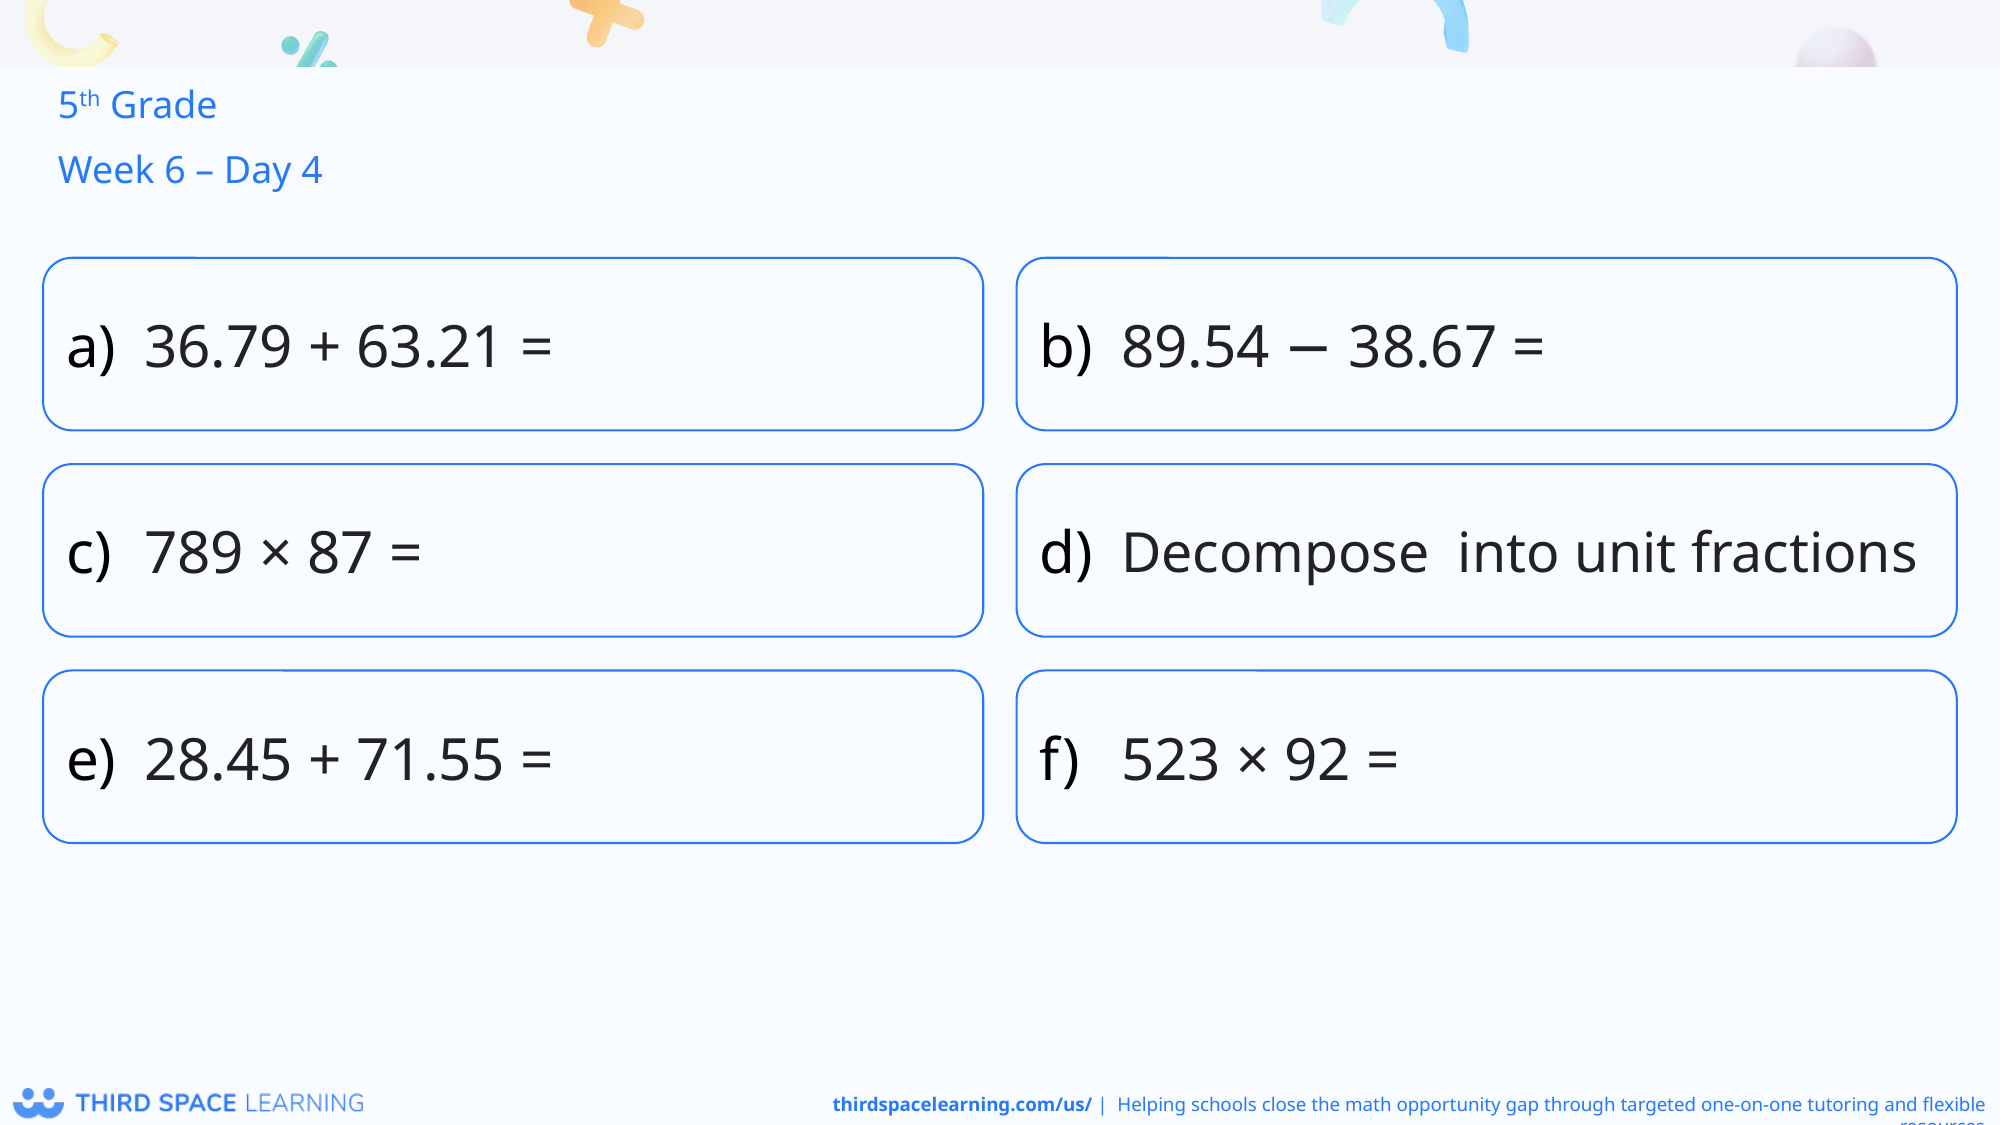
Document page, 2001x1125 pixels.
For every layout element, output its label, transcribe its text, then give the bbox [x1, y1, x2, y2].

list 28.45 + 71.55 = [129, 684, 962, 829]
list 789 × 87 = [129, 478, 962, 623]
list 36.79 + 63.21 = [129, 272, 962, 416]
picture [13, 1088, 365, 1119]
list 89.54 − 38.67 = [1106, 272, 1939, 416]
text_box 5th Grade Week 6 – Day 4 [43, 73, 509, 212]
picture [0, 0, 2000, 67]
list 523 × 92 = [1106, 684, 1939, 829]
